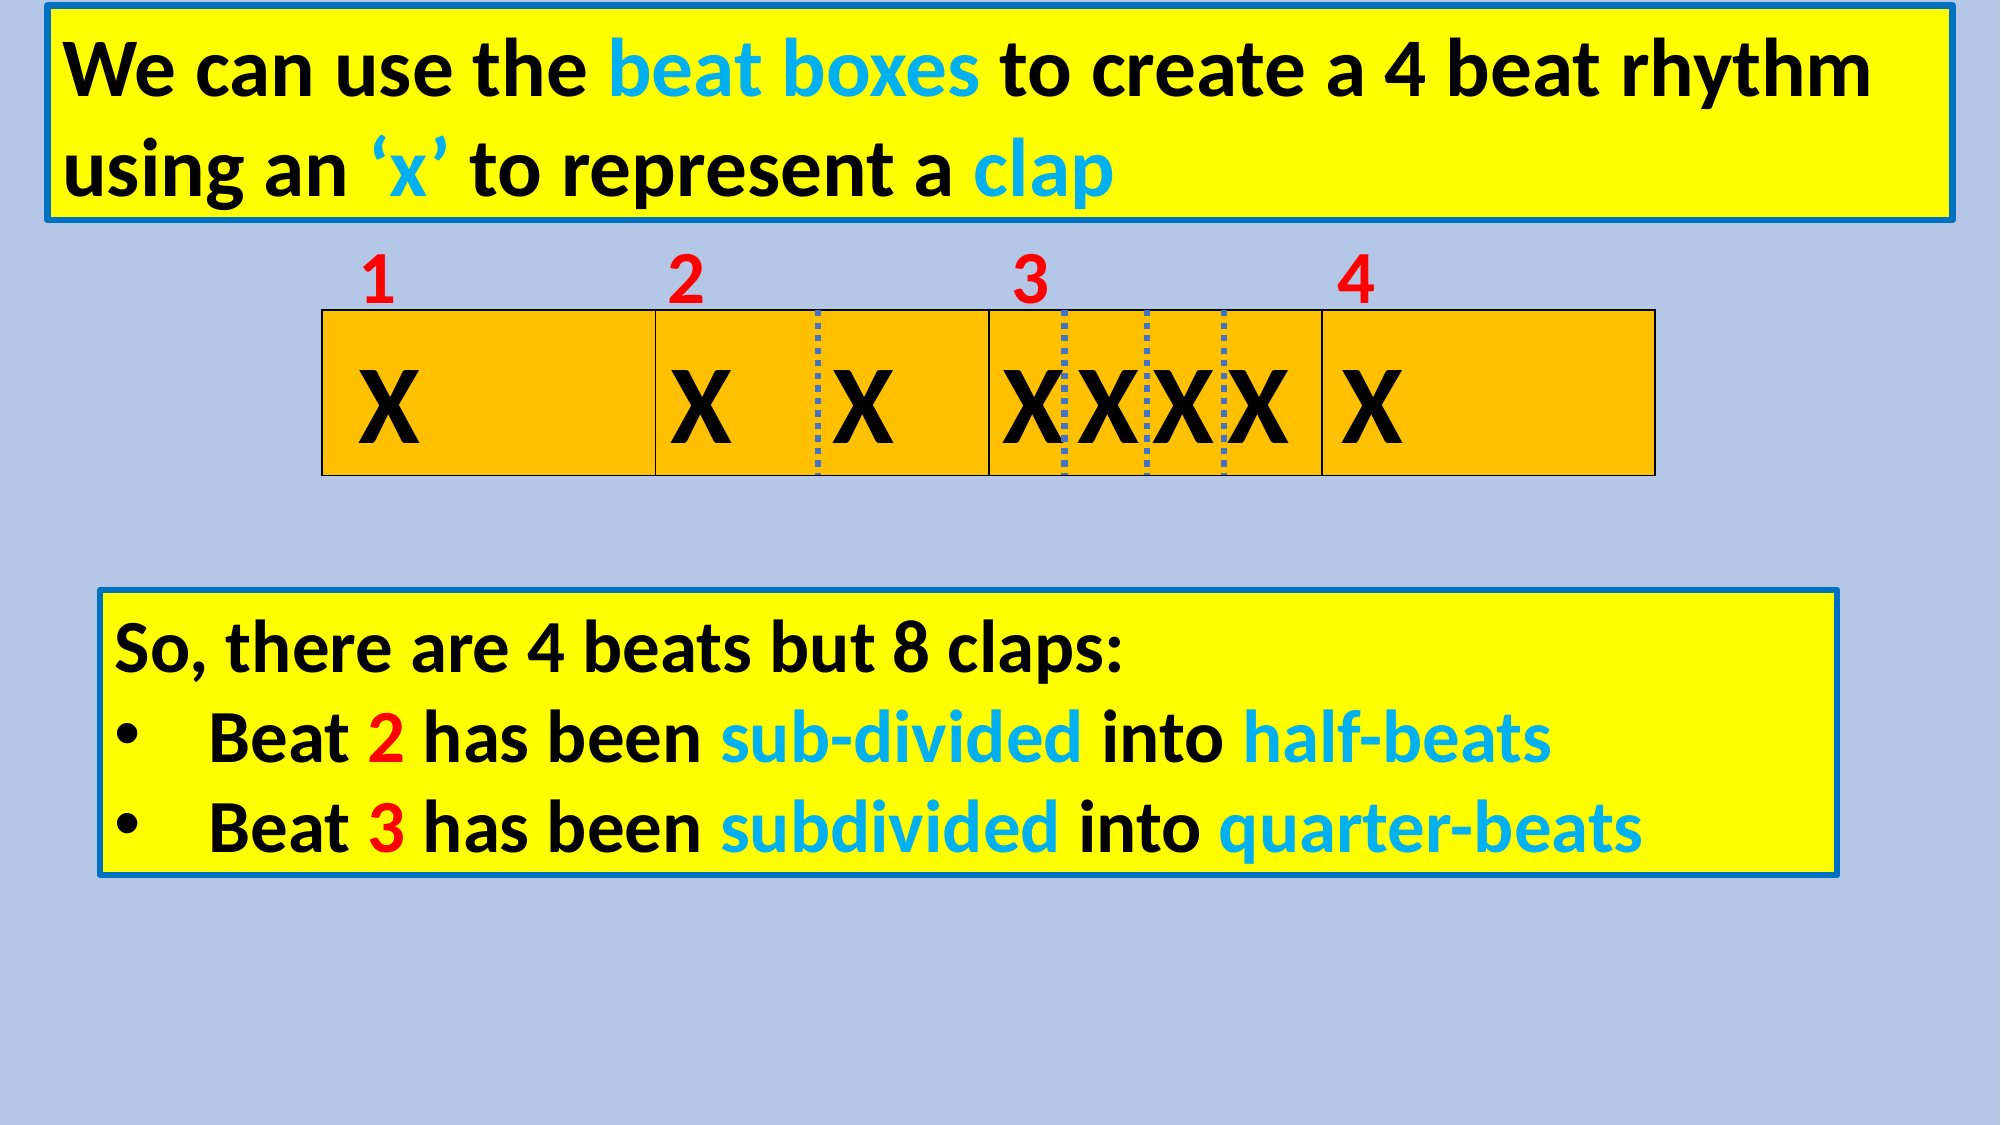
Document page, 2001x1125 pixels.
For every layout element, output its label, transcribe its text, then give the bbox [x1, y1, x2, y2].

table_header [1225, 311, 1321, 475]
table_header [656, 311, 817, 475]
text_box X [1326, 323, 1501, 474]
text_box X [818, 323, 969, 474]
text_box X X X X [1148, 323, 1224, 474]
text_box 1 2 3 4 [343, 221, 1473, 309]
text_box We can use the beat boxes to create a 4 beat rhythm using an ‘x’ to represent a clap [47, 5, 1953, 221]
text_box So, there are 4 beats but 8 claps: Beat 2 has been sub-divided into half-beats Beat 3 has been subdivided into quarter-beats [100, 590, 1838, 875]
text_box X X X X [987, 323, 1064, 474]
text_box X X X X [1065, 323, 1146, 474]
table_header [1148, 311, 1224, 323]
table_header [818, 311, 988, 475]
text_box X [343, 323, 518, 474]
table_header [323, 311, 655, 475]
table_header [990, 311, 1064, 323]
text_box X X X X [1225, 323, 1320, 474]
text_box X [655, 323, 807, 474]
table_header [1065, 311, 1146, 323]
table_header [1323, 311, 1654, 475]
